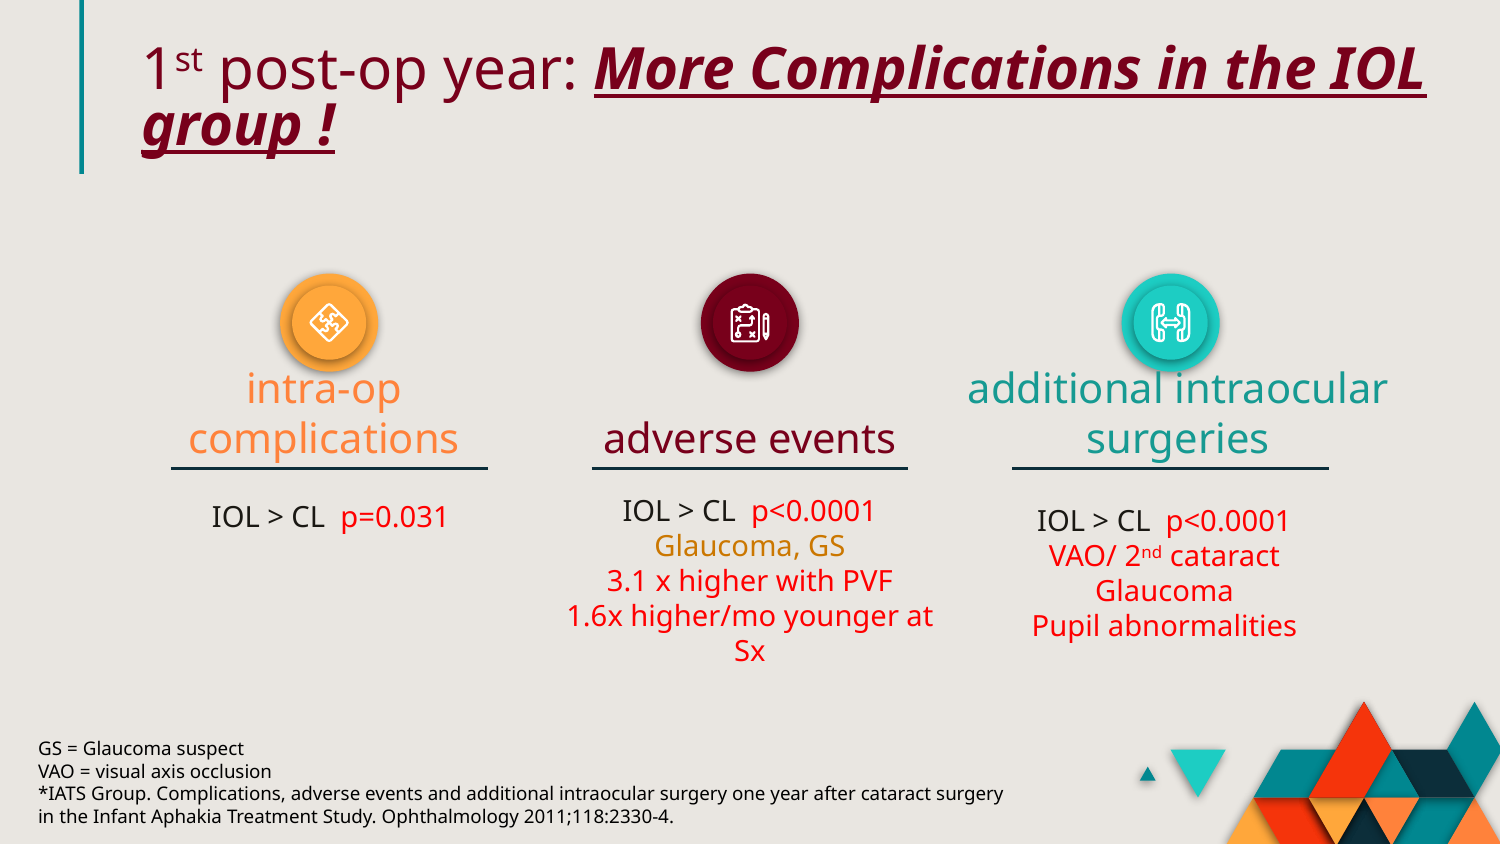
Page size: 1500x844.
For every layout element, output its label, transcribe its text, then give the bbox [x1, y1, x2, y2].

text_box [700, 273, 800, 372]
text_box IOL > CL p<0.0001 VAO/ 2nd cataract Glaucoma Pupil abnormalities [999, 487, 1330, 683]
text_box GS = Glaucoma suspect VAO = visual axis occlusion *IATS Group. Complications, adverse events and additional intraocular surgery one year after cataract surgery in the Infant Aphakia Treatment Study. Ophthalmology 2011;118:2330-4. [23, 729, 1023, 835]
subtitle IOL > CL p<0.0001 Glaucoma, GS 3.1 x higher with PVF 1.6x higher/mo younger at Sx [549, 477, 951, 634]
subtitle IOL > CL p=0.031 [126, 483, 536, 620]
subtitle intra-op complications [112, 382, 536, 477]
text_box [730, 303, 770, 343]
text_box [279, 273, 379, 372]
subtitle additional intraocular surgeries [895, 382, 1462, 477]
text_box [1150, 302, 1191, 343]
title 1st post-op year: More Complications in the IOL group ! [126, 76, 1475, 172]
subtitle adverse events [564, 382, 895, 477]
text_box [1121, 273, 1220, 372]
